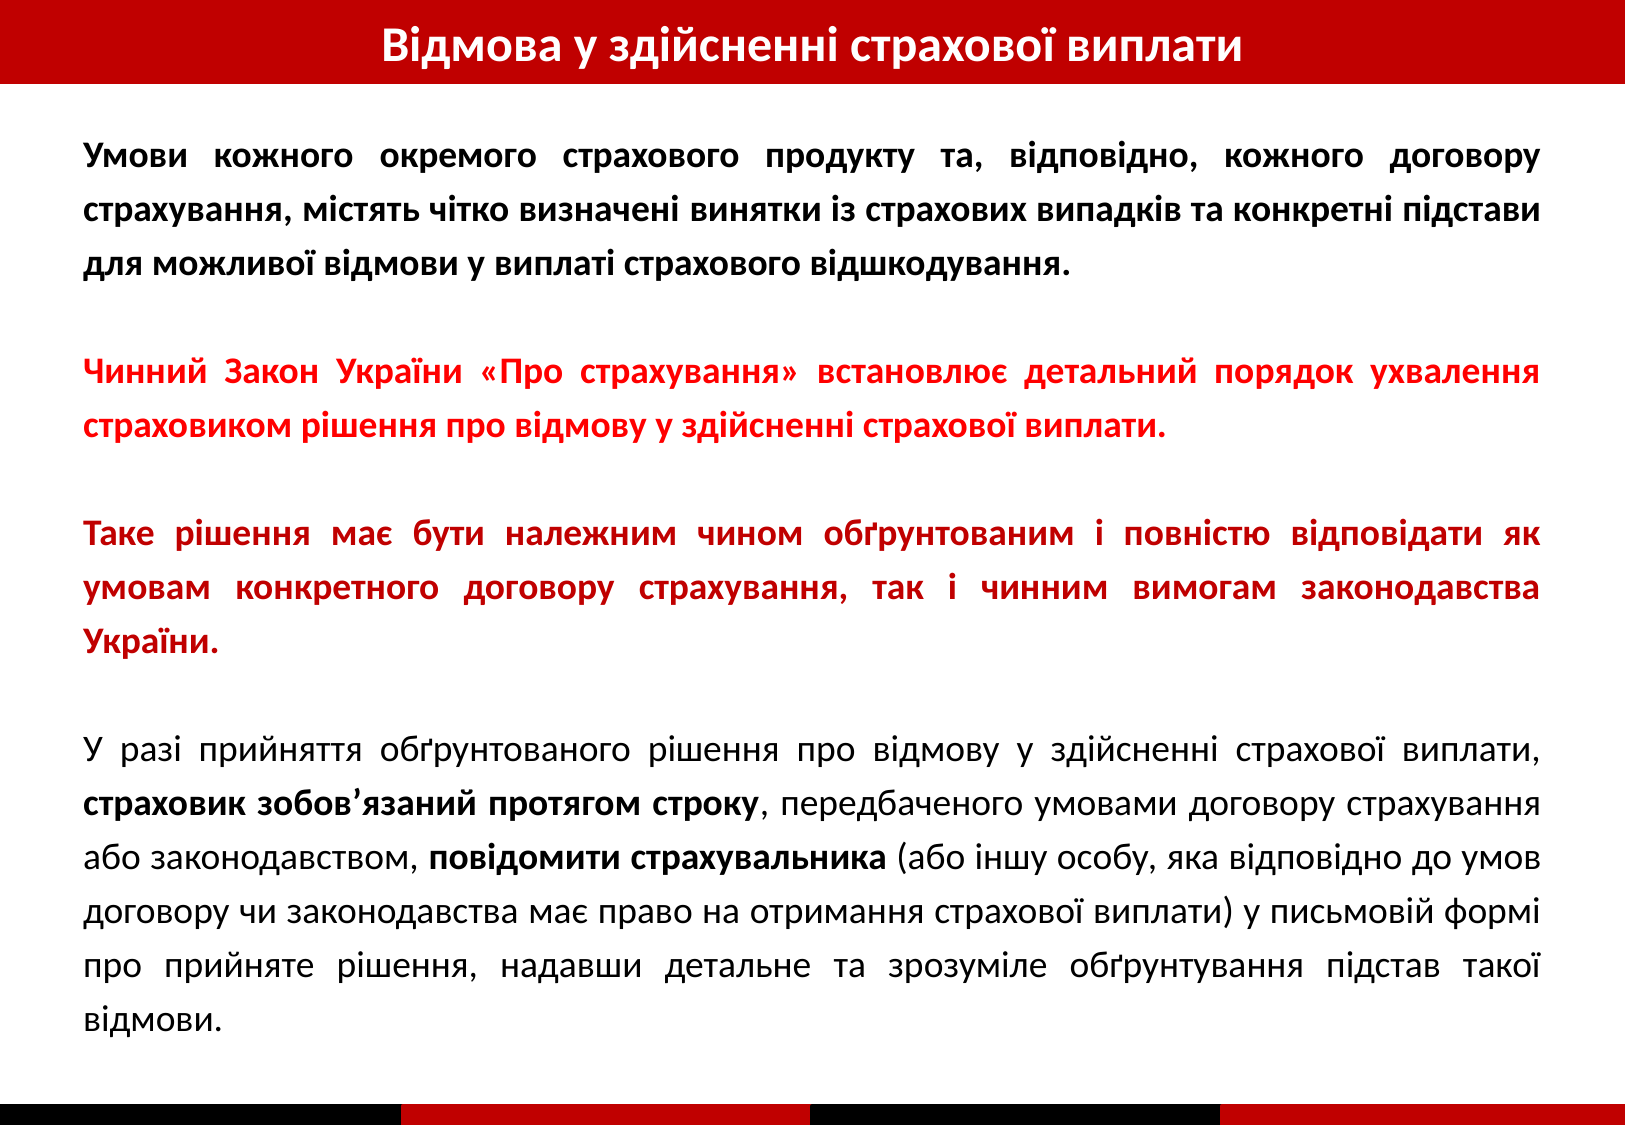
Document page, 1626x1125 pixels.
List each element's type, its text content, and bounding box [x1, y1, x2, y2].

text_box Умови кожного окремого страхового продукту та, відповідно, кожного договору страхування, містять чітко визначені винятки із страхових випадків та конкретні підстави для можливої відмови у виплаті страхового відшкодування. Чинний Закон України «Про страхування» встановлює детальний порядок ухвалення страховиком рішення про відмову у здійсненні страхової виплати. Таке рішення має бути належним чином обґрунтованим і повністю відповідати як умовам конкретного договору страхування, так і чинним вимогам законодавства України. У разі прийняття обґрунтованого рішення про відмову у здійсненні страхової виплати, страховик зобов’язаний протягом строку, передбаченого умовами договору страхування або законодавством, повідомити страхувальника (або іншу особу, яка відповідно до умов договору чи законодавства має право на отримання страхової виплати) у письмовій формі про прийняте рішення, надавши детальне та зрозуміле обґрунтування підстав такої відмови. [68, 113, 1557, 1046]
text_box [0, 1105, 1625, 1125]
text_box Відмова у здійсненні страхової виплати [0, 0, 1625, 84]
